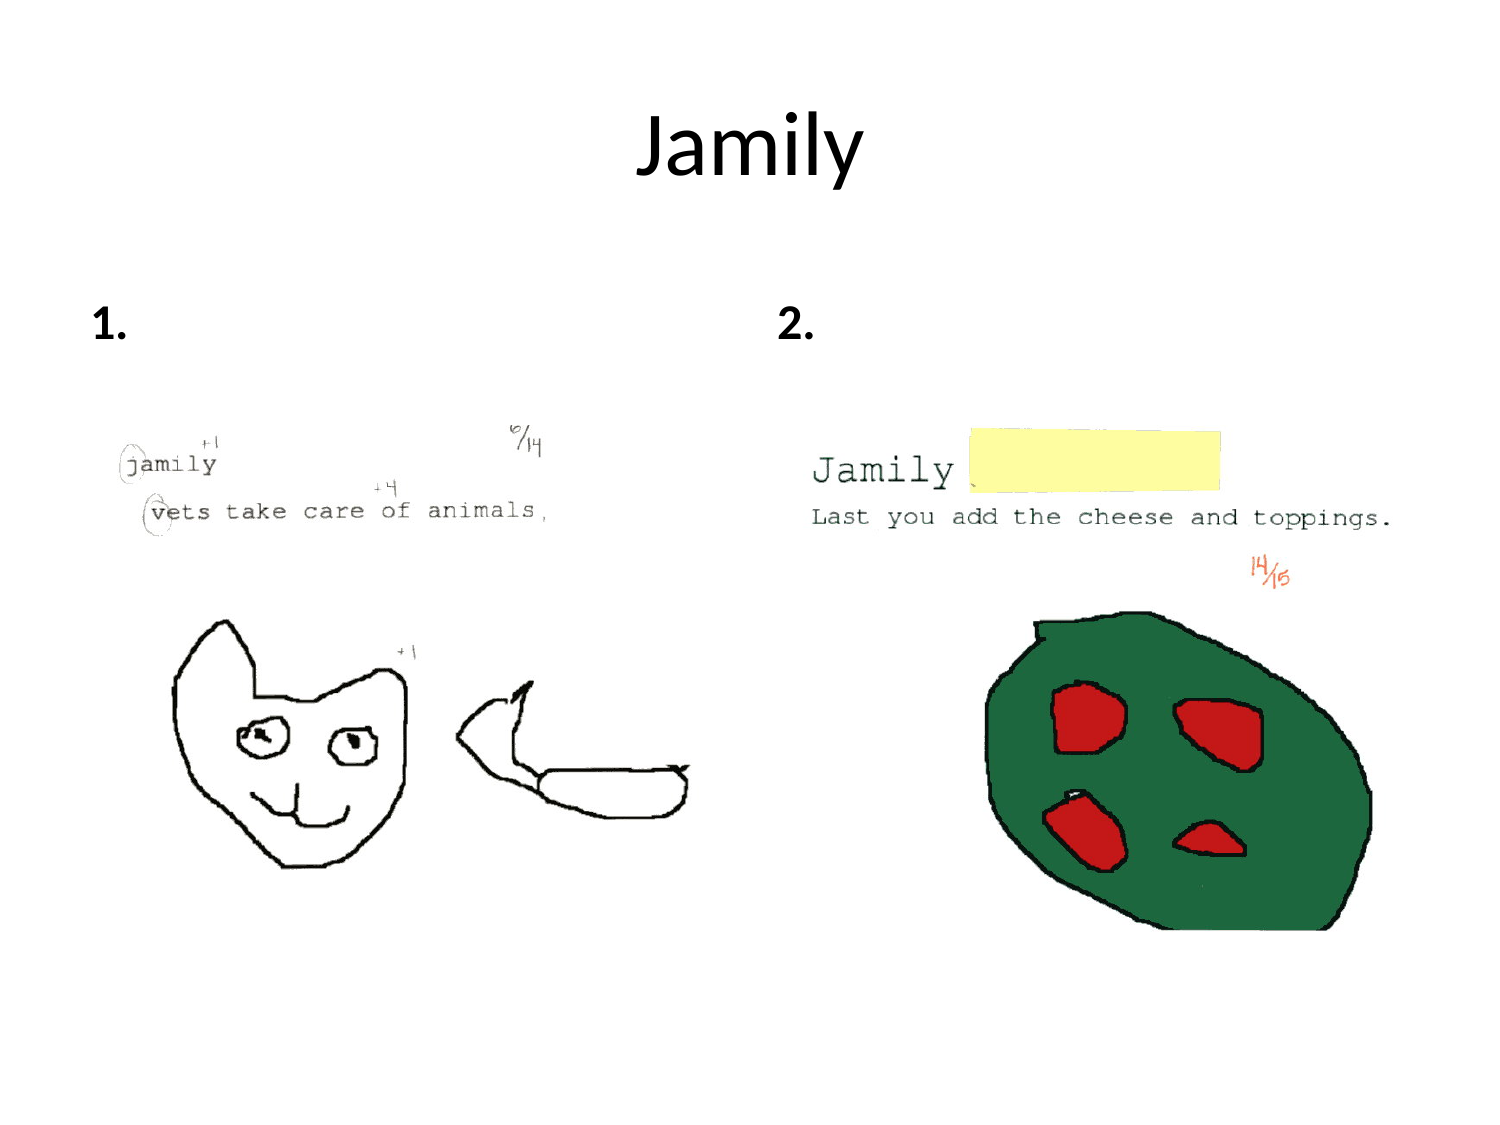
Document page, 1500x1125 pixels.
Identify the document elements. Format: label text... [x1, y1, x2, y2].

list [761, 425, 1426, 936]
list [74, 425, 738, 936]
list 2. [761, 251, 1425, 357]
title Jamily [75, 45, 1425, 233]
list 1. [75, 251, 738, 357]
